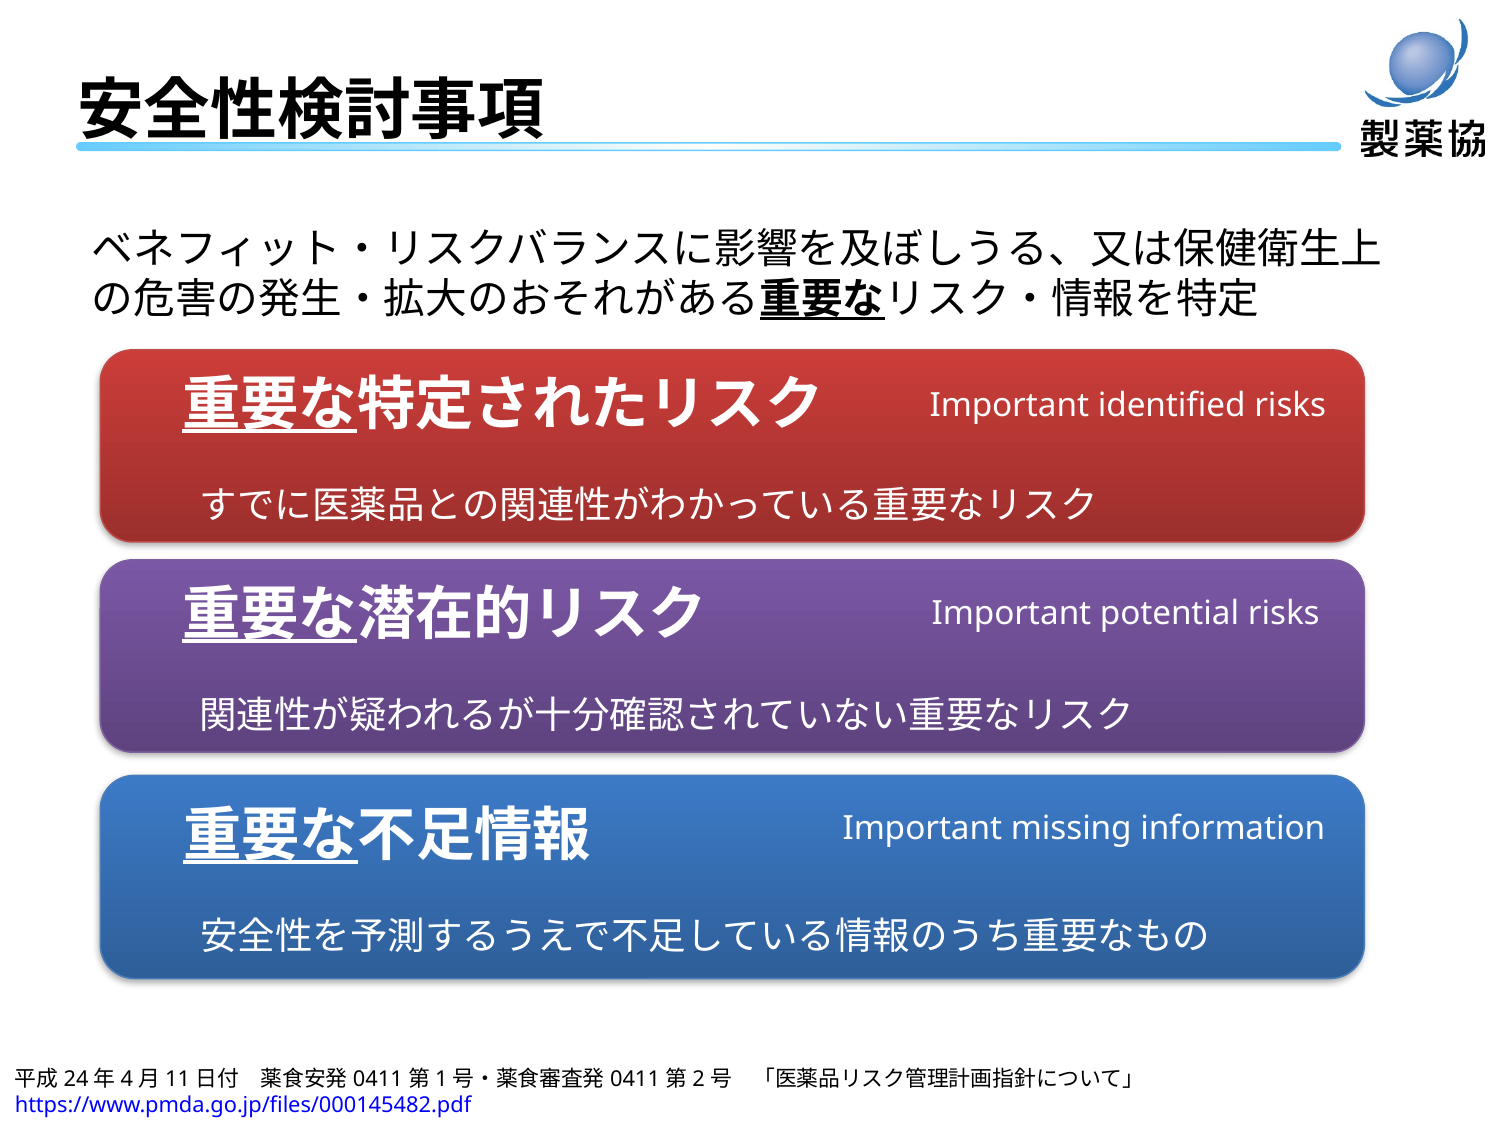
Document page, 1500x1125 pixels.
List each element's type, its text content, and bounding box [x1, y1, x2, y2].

text_box 重要な特定されたリスク すでに医薬品との関連性がわかっている重要なリスク [99, 349, 1366, 543]
text_box 平成24年4月11日付 薬食安発0411第1号・薬食審査発0411第2号 「医薬品リスク管理計画指針について」 https://www.pmda.go.jp/files/000145482.pdf [0, 1056, 1170, 1125]
text_box Important missing information [828, 799, 1364, 854]
text_box 重要な不足情報 安全性を予測するうえで不足している情報のうち重要なもの [99, 774, 1366, 980]
text_box Important potential risks [916, 583, 1388, 639]
picture [1361, 18, 1485, 157]
text_box 安全性検討事項 [62, 59, 1399, 155]
text_box ベネフィット・リスクバランスに影響を及ぼしうる、又は保健衛生上の危害の発生・拡大のおそれがある重要なリスク・情報を特定 [76, 214, 1400, 465]
text_box Important identified risks [914, 375, 1386, 430]
text_box 重要な潜在的リスク 関連性が疑われるが十分確認されていない重要なリスク [99, 559, 1366, 753]
